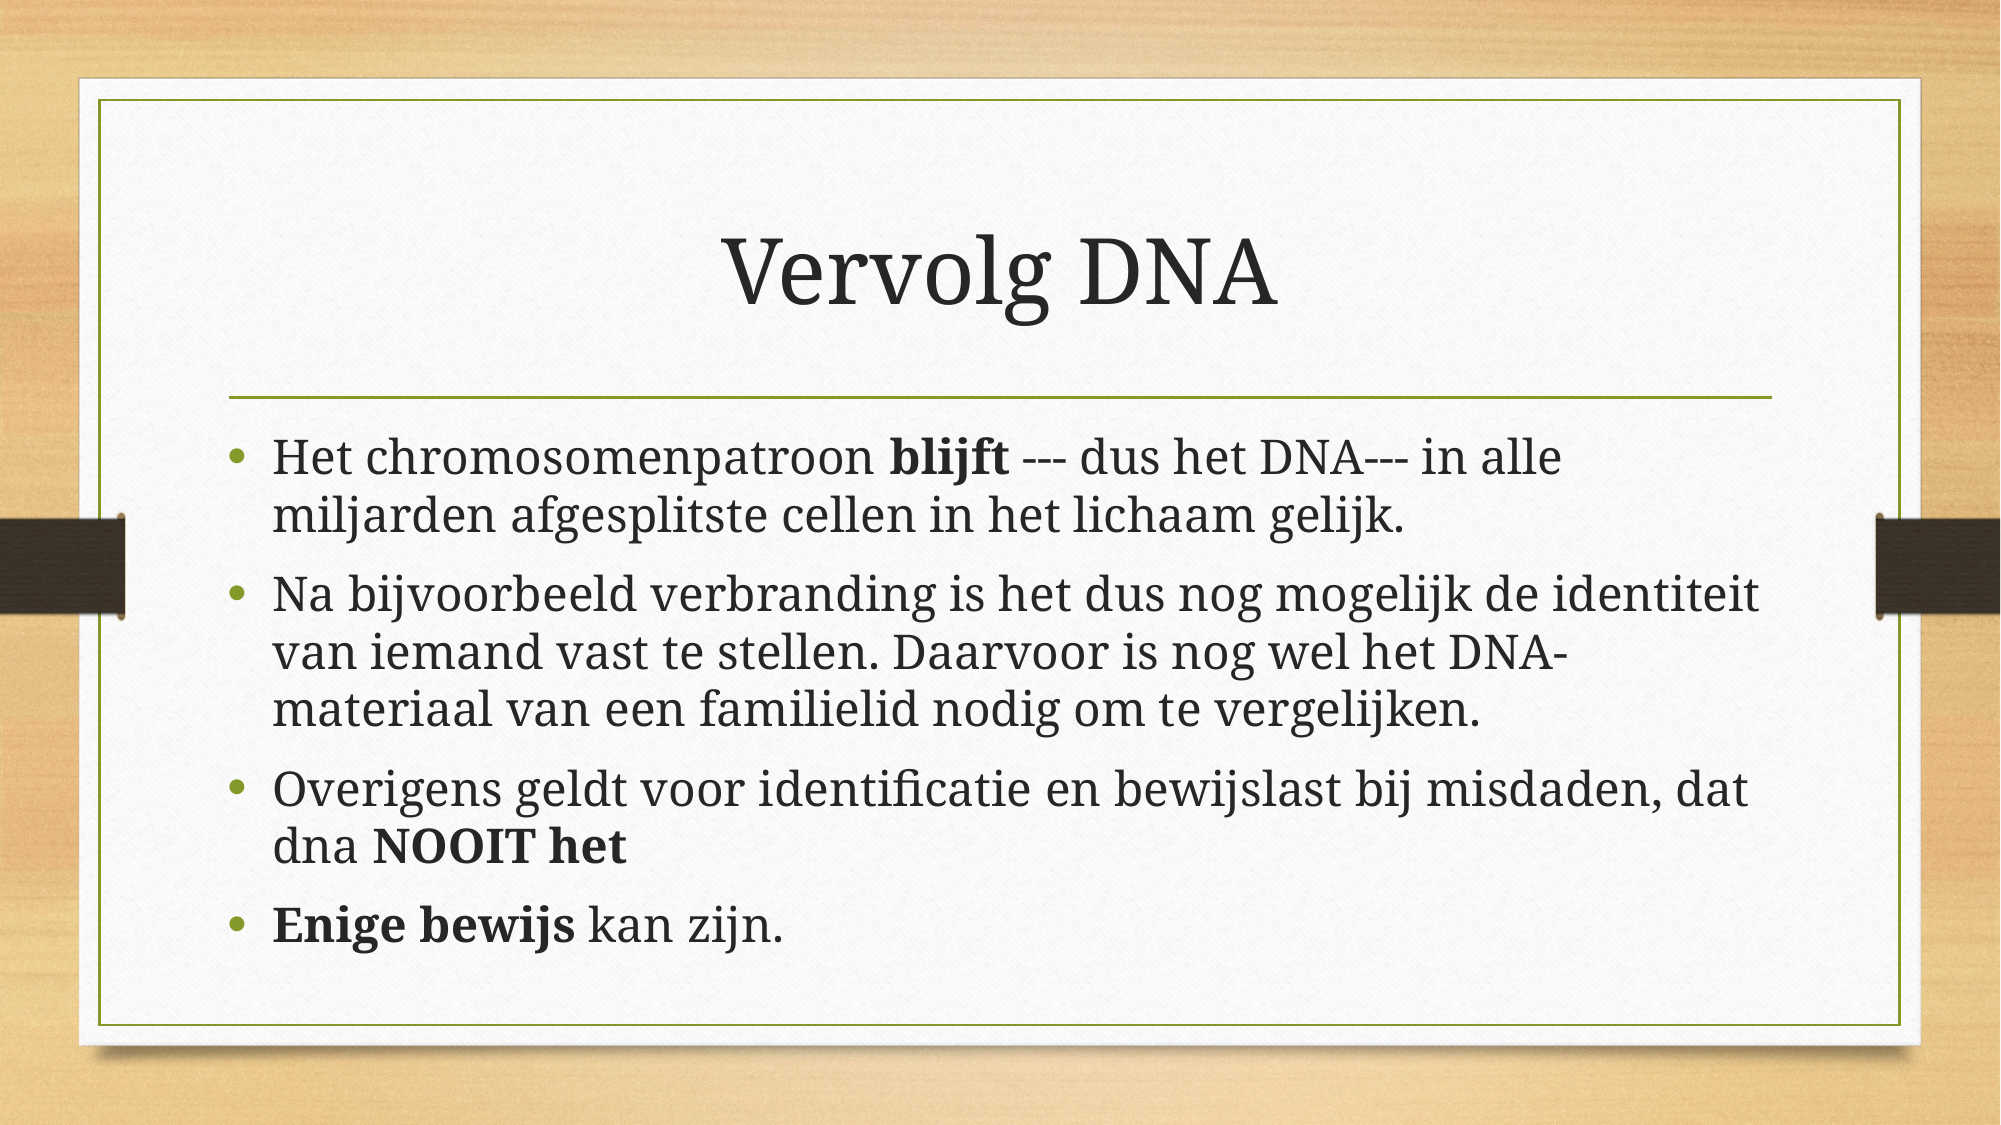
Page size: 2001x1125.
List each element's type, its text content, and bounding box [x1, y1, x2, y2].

list Het chromosomenpatroon blijft --- dus het DNA--- in alle miljarden afgesplitste cellen in het lichaam gelijk. Na bijvoorbeeld verbranding is het dus nog mogelijk de identiteit van iemand vast te stellen. Daarvoor is nog wel het DNA-materiaal van een familielid nodig om te vergelijken. Overigens geldt voor identificatie en bewijslast bij misdaden, dat dna NOOIT het Enige bewijs kan zijn. [212, 419, 1788, 964]
title Vervolg DNA [212, 161, 1788, 375]
picture [0, 0, 2001, 1125]
